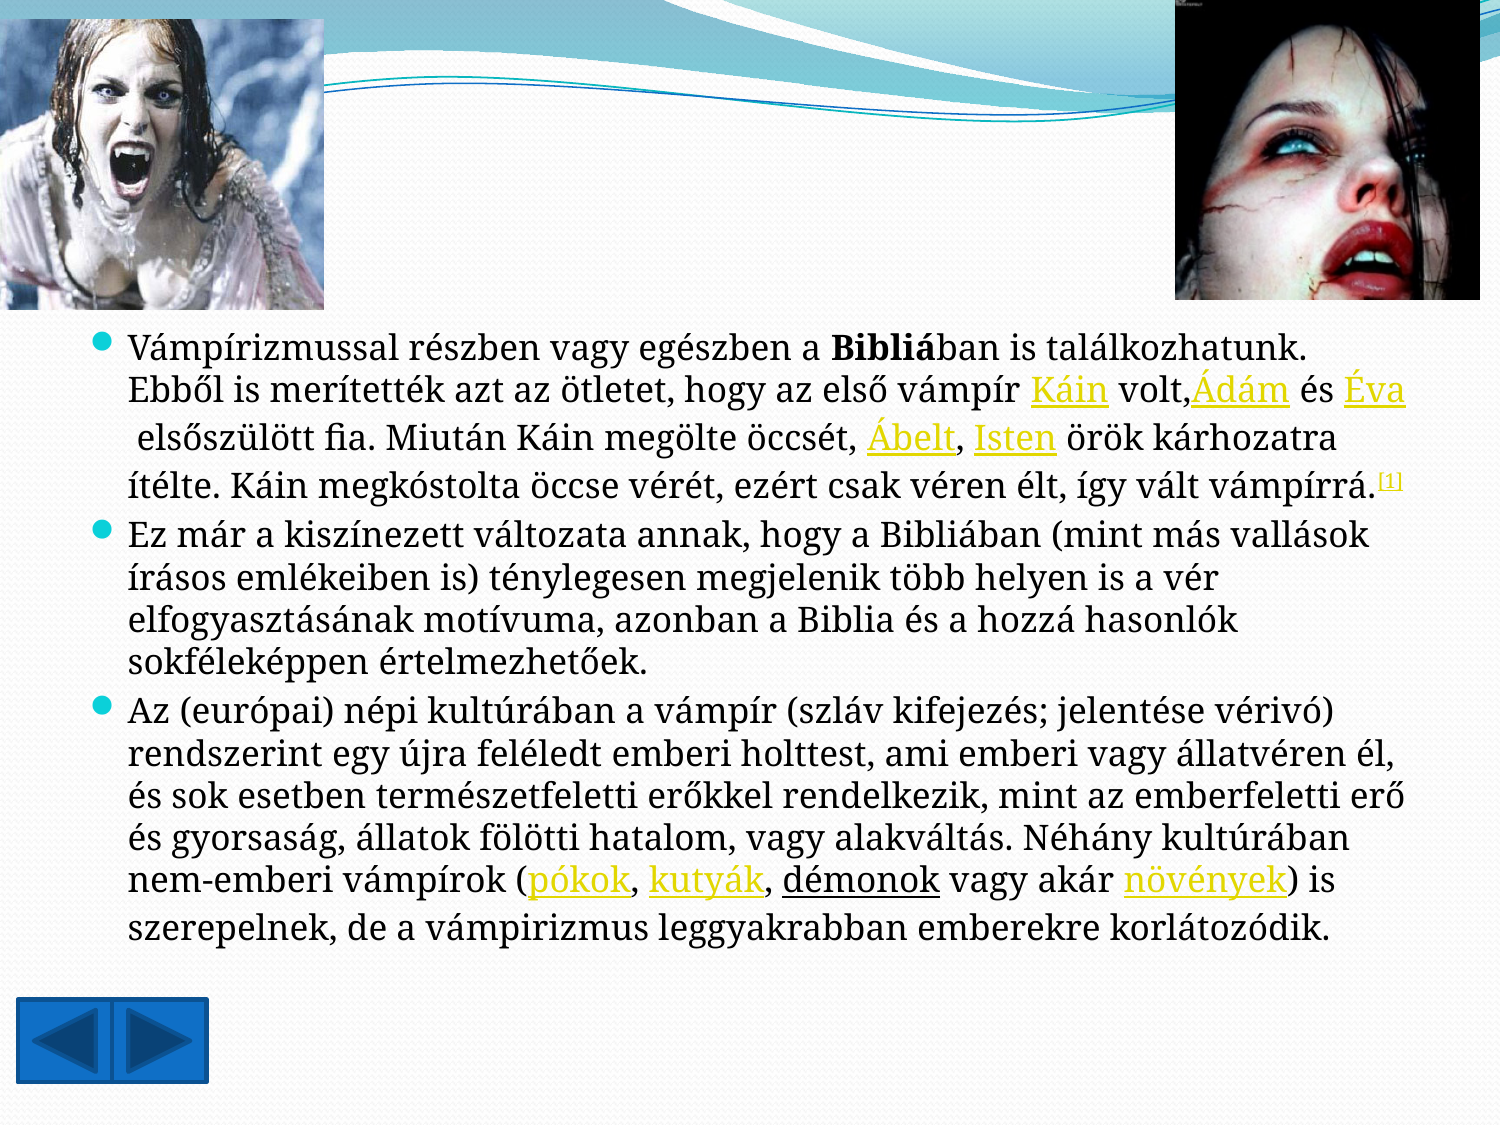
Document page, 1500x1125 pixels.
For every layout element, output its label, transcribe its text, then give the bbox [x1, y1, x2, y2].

picture [0, 18, 324, 311]
text_box [16, 997, 114, 1084]
picture [1174, 0, 1480, 300]
list Vámpírizmussal részben vagy egészben a Bibliában is találkozhatunk. Ebből is merítették azt az ötletet, hogy az első vámpír Káin volt,Ádám és Éva elsőszülött fia. Miután Káin megölte öccsét, Ábelt, Isten örök kárhozatra ítélte. Káin megkóstolta öccse vérét, ezért csak véren élt, így vált vámpírrá.[1] Ez már a kiszínezett változata annak, hogy a Bibliában (mint más vallások írásos emlékeiben is) ténylegesen megjelenik több helyen is a vér elfogyasztásának motívuma, azonban a Biblia és a hozzá hasonlók sokféleképpen értelmezhetőek. Az (európai) népi kultúrában a vámpír (szláv kifejezés; jelentése vérivó) rendszerint egy újra feléledt emberi holttest, ami emberi vagy állatvéren él, és sok esetben természetfeletti erőkkel rendelkezik, mint az emberfeletti erő és gyorsaság, állatok fölötti hatalom, vagy alakváltás. Néhány kultúrában nem-emberi vámpírok (pókok, kutyák, démonok vagy akár növények) is szerepelnek, de a vámpirizmus leggyakrabban emberekre korlátozódik. [75, 317, 1425, 1038]
text_box [114, 997, 209, 1084]
